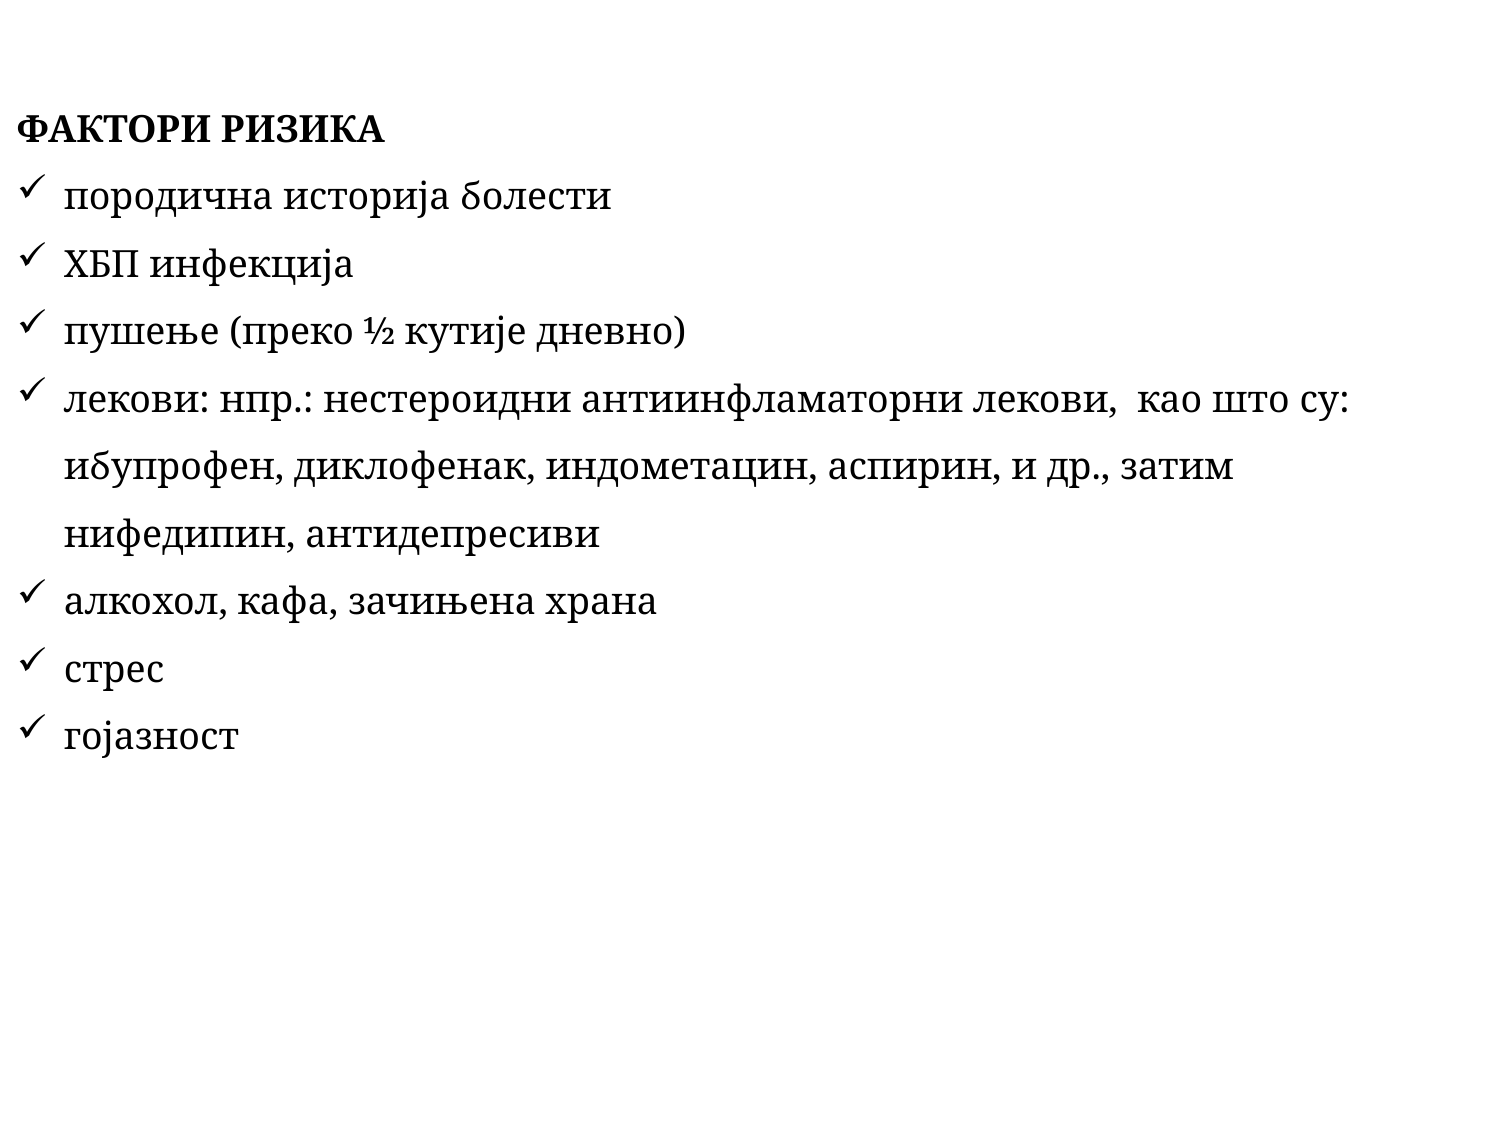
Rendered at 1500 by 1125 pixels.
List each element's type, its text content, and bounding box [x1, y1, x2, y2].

text_box ФАКТОРИ РИЗИКА породична историја болести ХБП инфекција пушење (преко ½ кутије дневно) лекови: нпр.: нестероидни антиинфламаторни лекови, као што су: ибупрофен, диклофенак, индометацин, аспирин, и др., затим нифедипин, антидепресиви алкохол, кафа, зачињена храна стрес гојазност [2, 74, 1427, 765]
